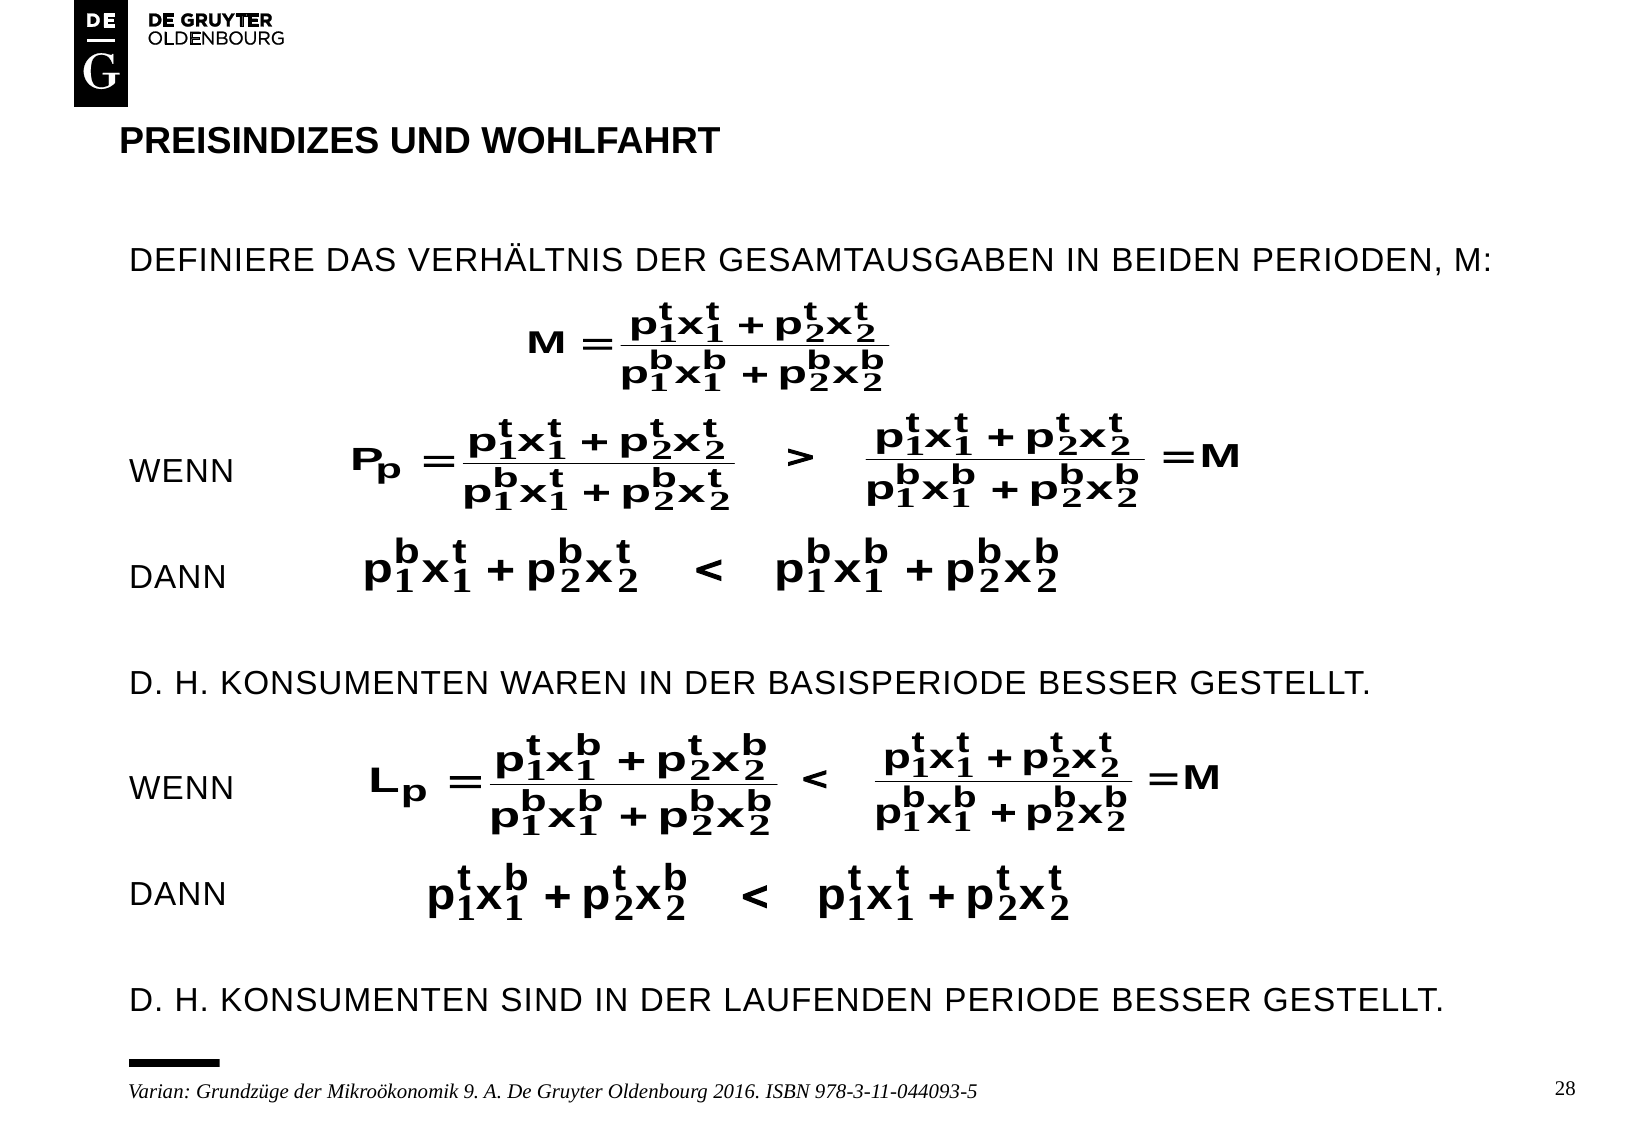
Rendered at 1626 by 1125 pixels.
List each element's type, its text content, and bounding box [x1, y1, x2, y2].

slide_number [128, 1077, 1539, 1108]
list Definiere das verhältnis der gesamtausgaben in beiden perioden, m: wenn Dann D. h. konsumenten waren in der basisperiode besser gestellt. Wenn Dann d. h. konsumenten sind in der laufenden periode besser gestellt. [129, 217, 1556, 1028]
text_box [367, 728, 781, 839]
title PREISINDIZES UND WOHLFAHRT [119, 115, 1546, 198]
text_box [349, 412, 739, 513]
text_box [361, 532, 1063, 595]
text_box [799, 726, 1222, 835]
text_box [783, 406, 1242, 511]
slide_number 28 [1554, 1074, 1614, 1104]
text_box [425, 856, 1073, 923]
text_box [525, 296, 893, 395]
